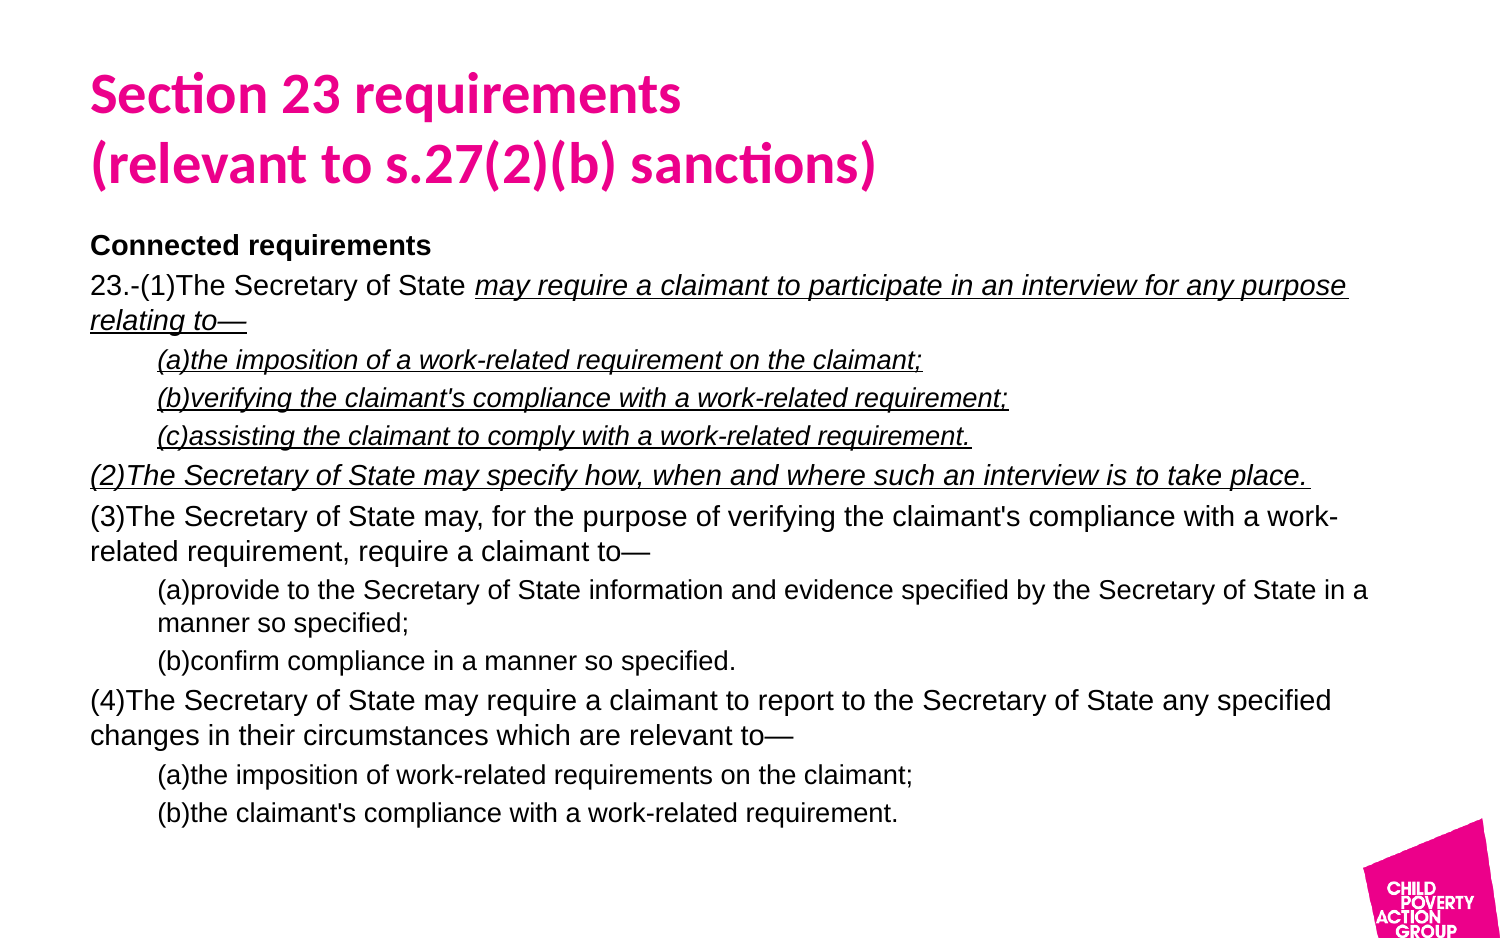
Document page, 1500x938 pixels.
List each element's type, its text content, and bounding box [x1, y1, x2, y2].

picture [1363, 818, 1500, 938]
title Section 23 requirements (relevant to s.27(2)(b) sanctions) [75, 46, 1425, 203]
list Connected requirements 23.-(1)The Secretary of State may require a claimant to participate in an interview for any purpose relating to— (a)the imposition of a work-related requirement on the claimant; (b)verifying the claimant's compliance with a work-related requirement; (c)assisting the claimant to comply with a work-related requirement. (2)The Secretary of State may specify how, when and where such an interview is to take place. (3)The Secretary of State may, for the purpose of verifying the claimant's compliance with a work-related requirement, require a claimant to— (a)provide to the Secretary of State information and evidence specified by the Secretary of State in a manner so specified; (b)confirm compliance in a manner so specified. (4)The Secretary of State may require a claimant to report to the Secretary of State any specified changes in their circumstances which are relevant to— (a)the imposition of work-related requirements on the claimant; (b)the claimant's compliance with a work-related requirement. [75, 218, 1425, 838]
